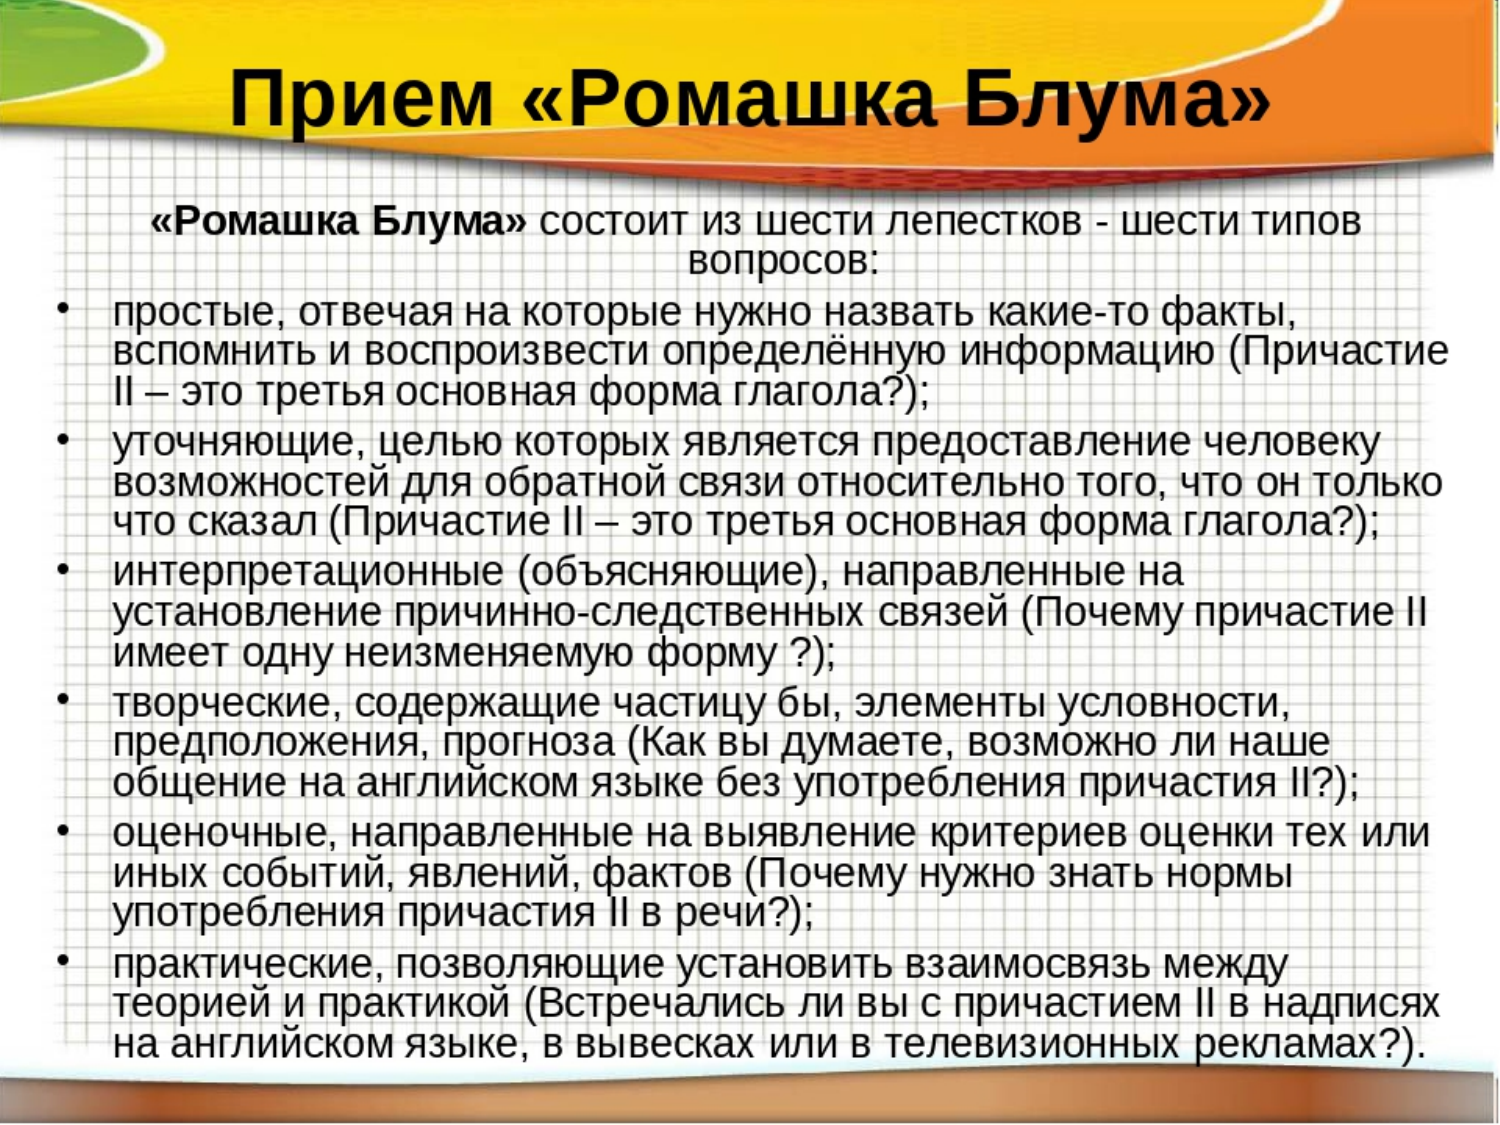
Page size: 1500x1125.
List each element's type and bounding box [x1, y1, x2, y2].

list [0, 0, 1500, 1125]
